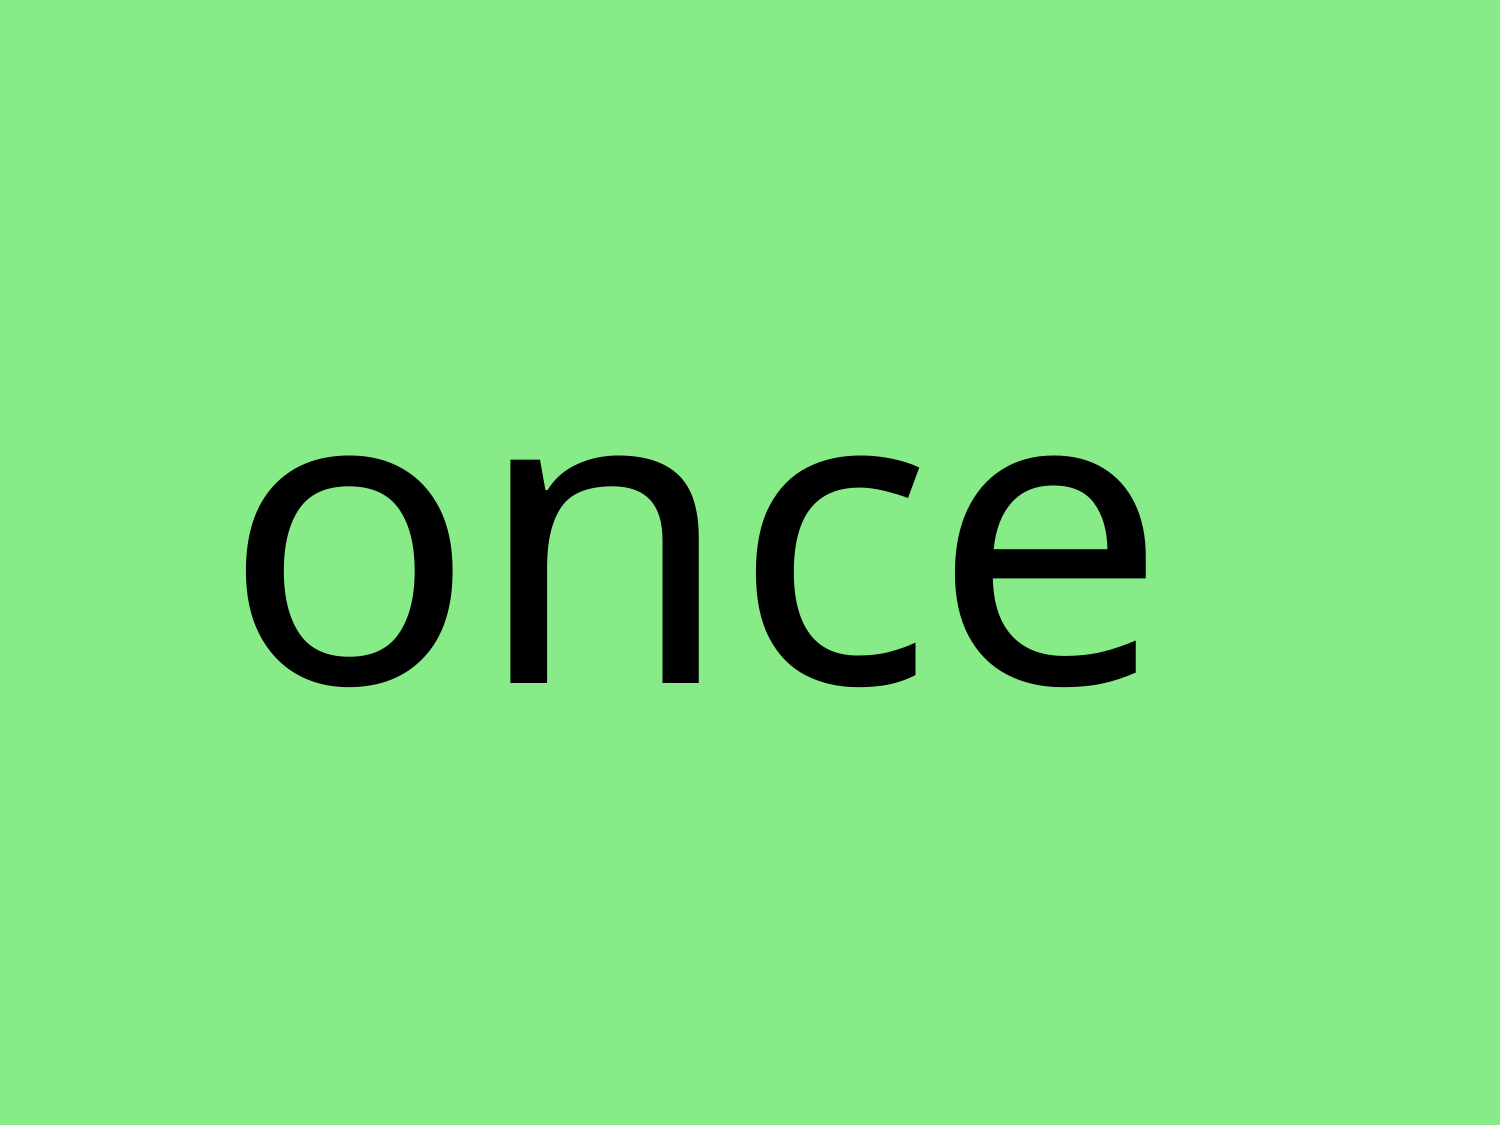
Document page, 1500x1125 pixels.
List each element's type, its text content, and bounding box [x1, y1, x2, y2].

text_box once [41, 259, 1459, 775]
